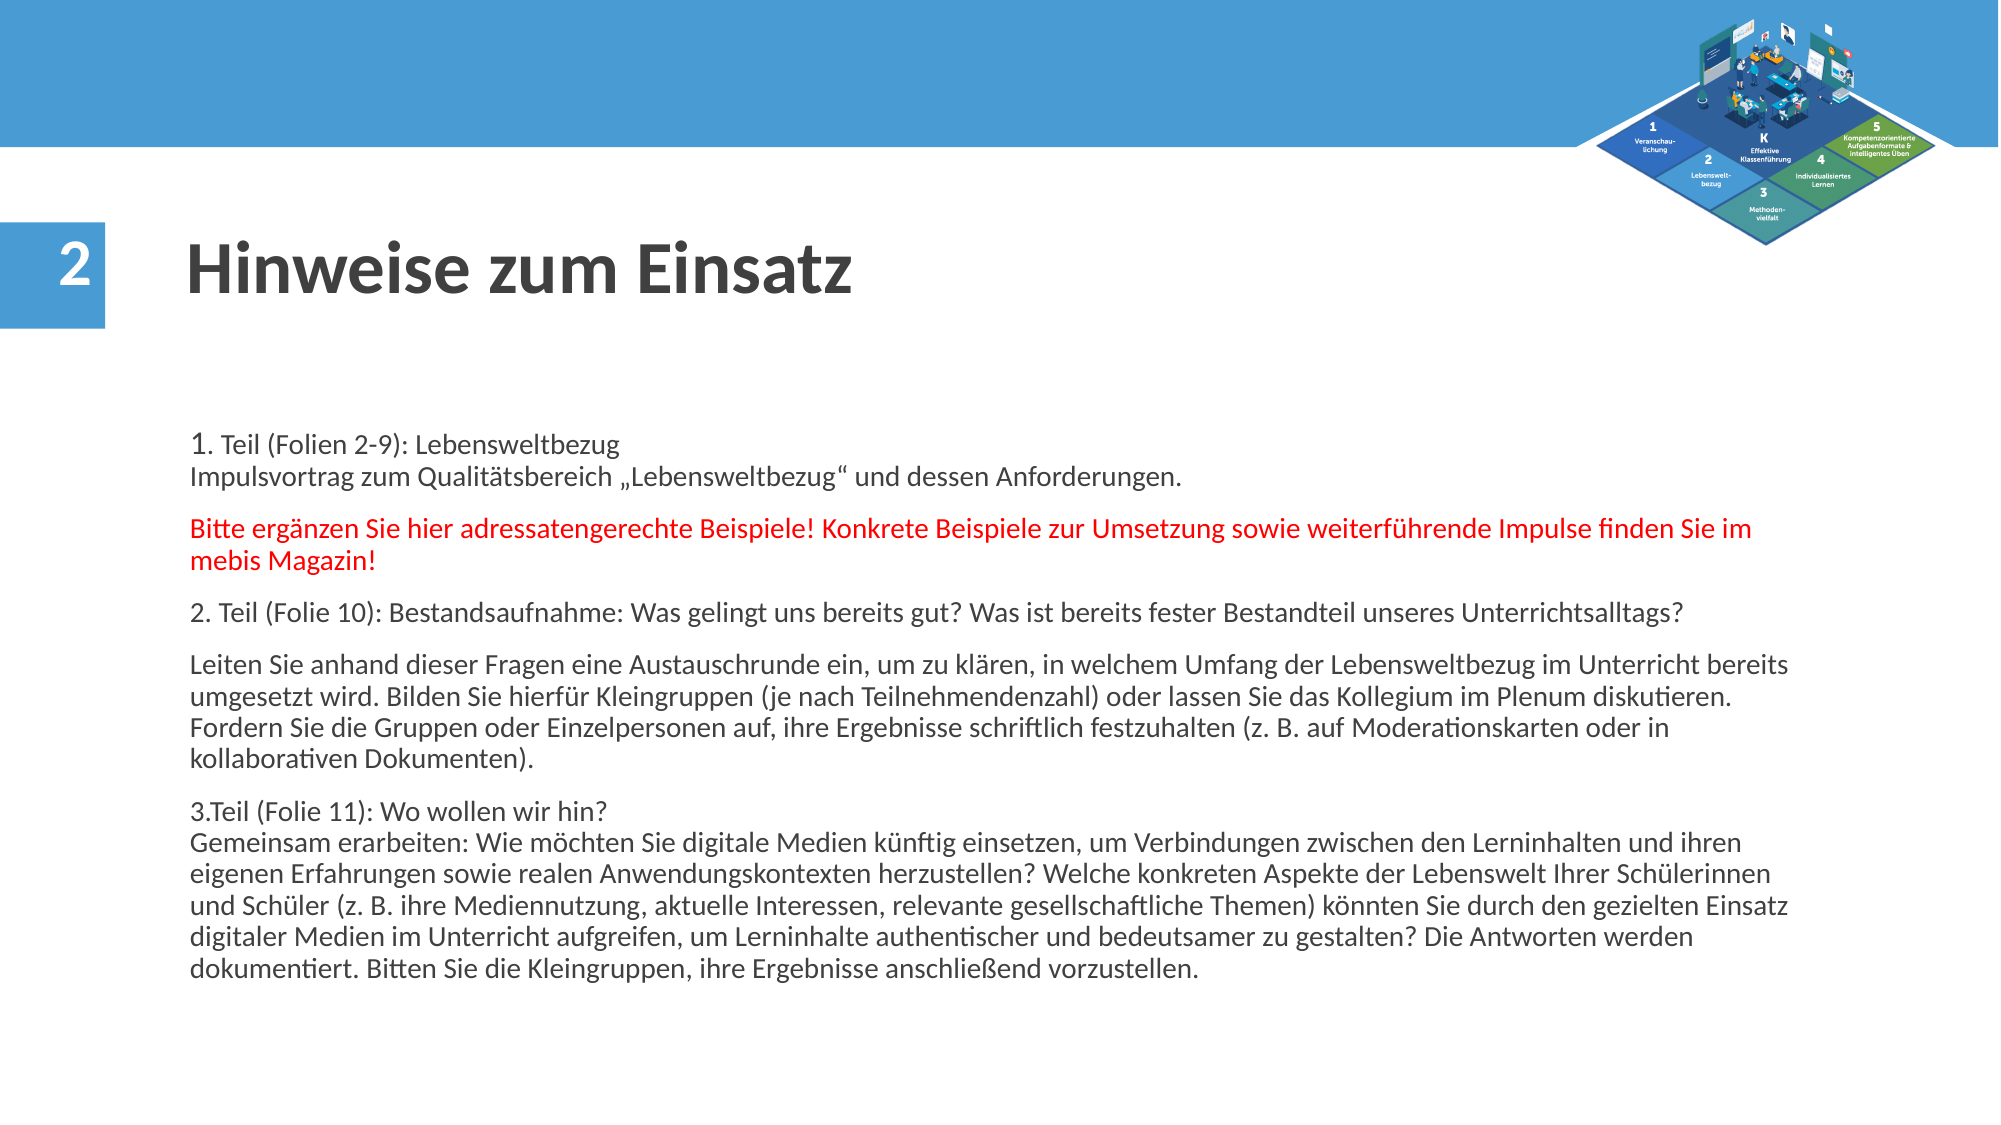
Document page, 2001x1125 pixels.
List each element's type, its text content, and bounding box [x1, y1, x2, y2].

picture [1589, 12, 1942, 249]
list 1. Teil (Folien 2-9): Lebensweltbezug Impulsvortrag zum Qualitätsbereich „Lebensweltbezug“ und dessen Anforderungen. Bitte ergänzen Sie hier adressatengerechte Beispiele! Konkrete Beispiele zur Umsetzung sowie weiterführende Impulse finden Sie im mebis Magazin! 2. Teil (Folie 10): Bestandsaufnahme: Was gelingt uns bereits gut? Was ist bereits fester Bestandteil unseres Unterrichtsalltags? Leiten Sie anhand dieser Fragen eine Austauschrunde ein, um zu klären, in welchem Umfang der Lebensweltbezug im Unterricht bereits umgesetzt wird. Bilden Sie hierfür Kleingruppen (je nach Teilnehmendenzahl) oder lassen Sie das Kollegium im Plenum diskutieren. Fordern Sie die Gruppen oder Einzelpersonen auf, ihre Ergebnisse schriftlich festzuhalten (z. B. auf Moderationskarten oder in kollaborativen Dokumenten). 3.Teil (Folie 11): Wo wollen wir hin? Gemeinsam erarbeiten: Wie möchten Sie digitale Medien künftig einsetzen, um Verbindungen zwischen den Lerninhalten und ihren eigenen Erfahrungen sowie realen Anwendungskontexten herzustellen? Welche konkreten Aspekte der Lebenswelt Ihrer Schülerinnen und Schüler (z. B. ihre Mediennutzung, aktuelle Interessen, relevante gesellschaftliche Themen) könnten Sie durch den gezielten Einsatz digitaler Medien im Unterricht aufgreifen, um Lerninhalte authentischer und bedeutsamer zu gestalten? Die Antworten werden dokumentiert. Bitten Sie die Kleingruppen, ihre Ergebnisse anschließend vorzustellen. [175, 417, 1825, 1010]
list Hinweise zum Einsatz [171, 223, 1663, 318]
